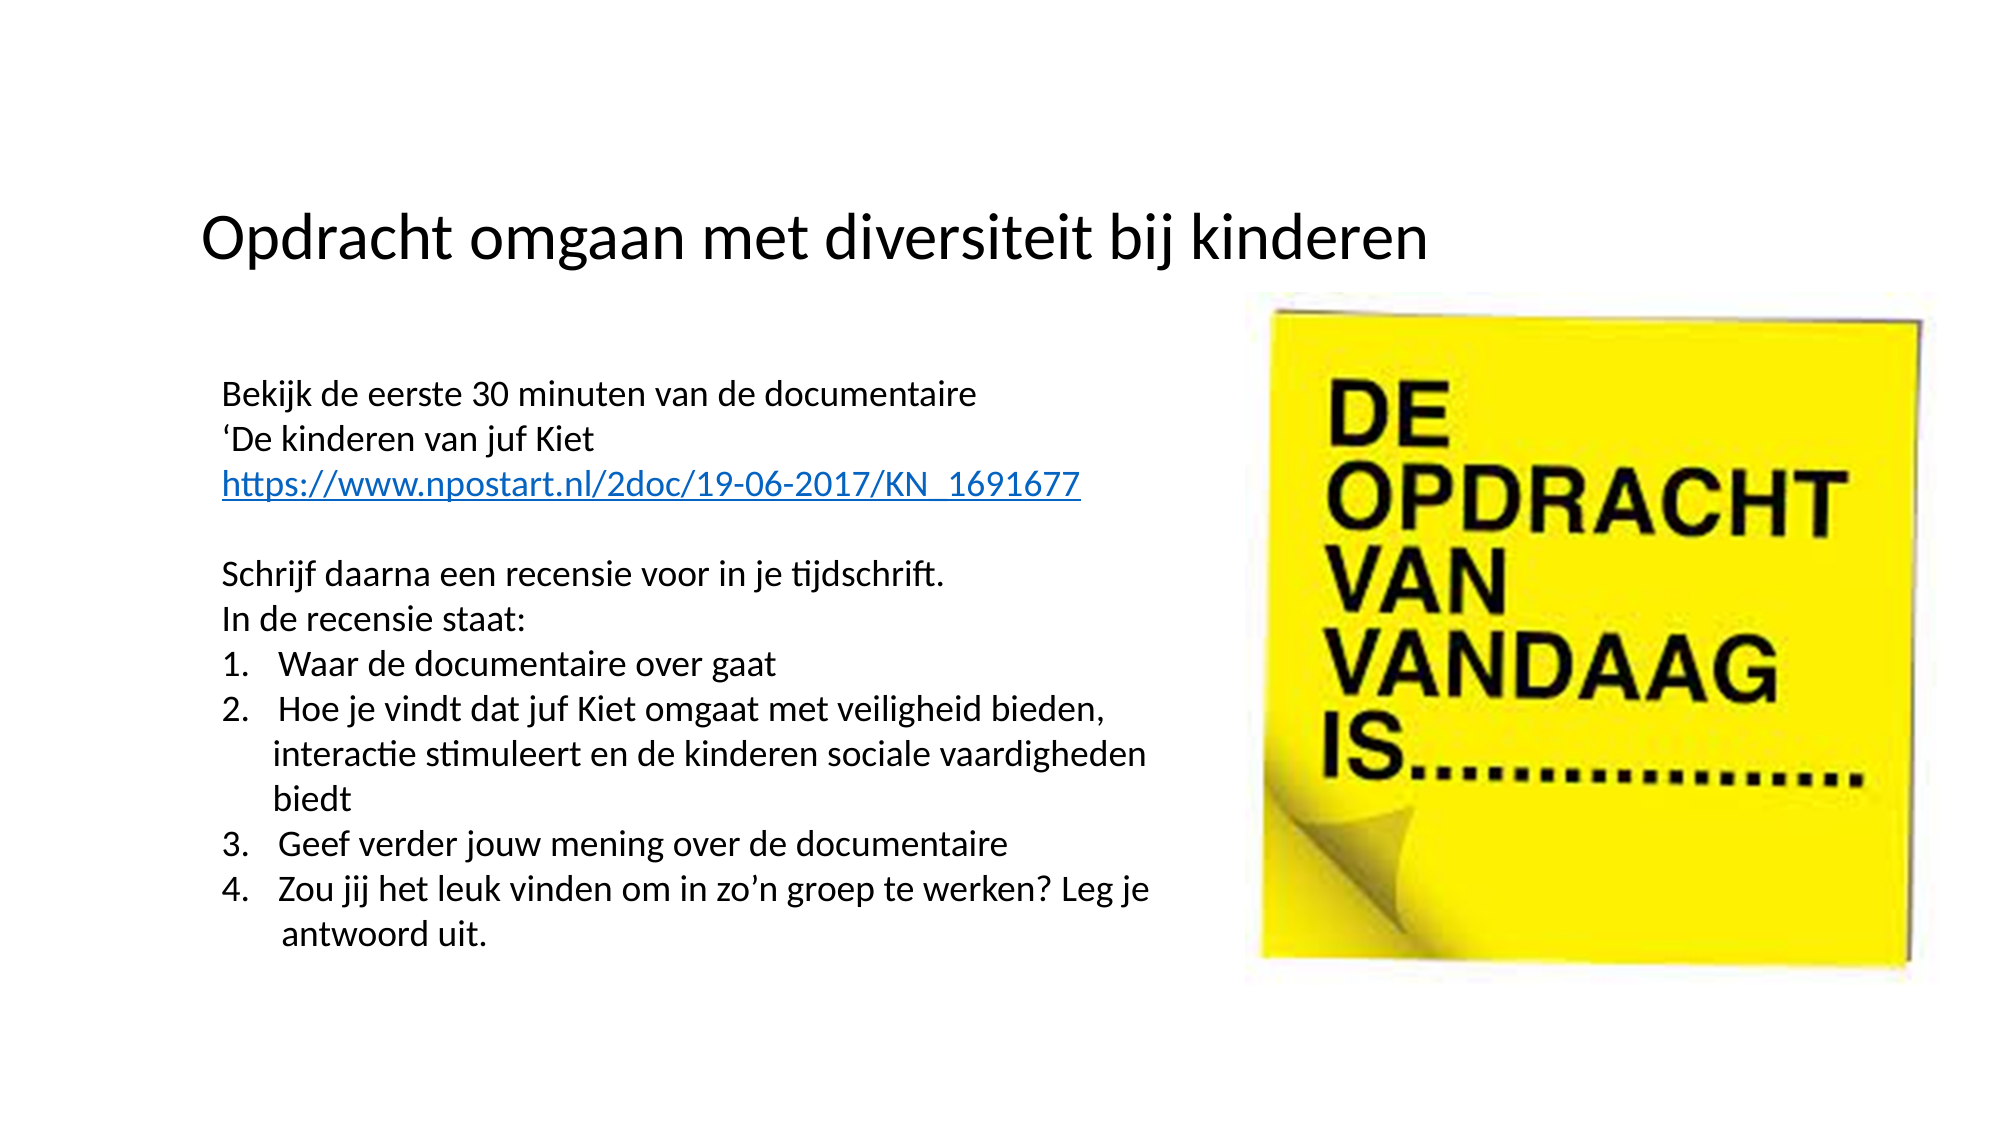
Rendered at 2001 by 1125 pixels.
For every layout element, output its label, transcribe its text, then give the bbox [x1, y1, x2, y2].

text_box Bekijk de eerste 30 minuten van de documentaire ‘De kinderen van juf Kiet https://www.npostart.nl/2doc/19-06-2017/KN_1691677 Schrijf daarna een recensie voor in je tijdschrift. In de recensie staat: Waar de documentaire over gaat Hoe je vindt dat juf Kiet omgaat met veiligheid bieden, interactie stimuleert en de kinderen sociale vaardigheden biedt Geef verder jouw mening over de documentaire Zou jij het leuk vinden om in zo’n groep te werken? Leg je antwoord uit. [206, 361, 1166, 962]
text_box Opdracht omgaan met diversiteit bij kinderen [186, 185, 1446, 281]
picture [1245, 292, 1939, 986]
